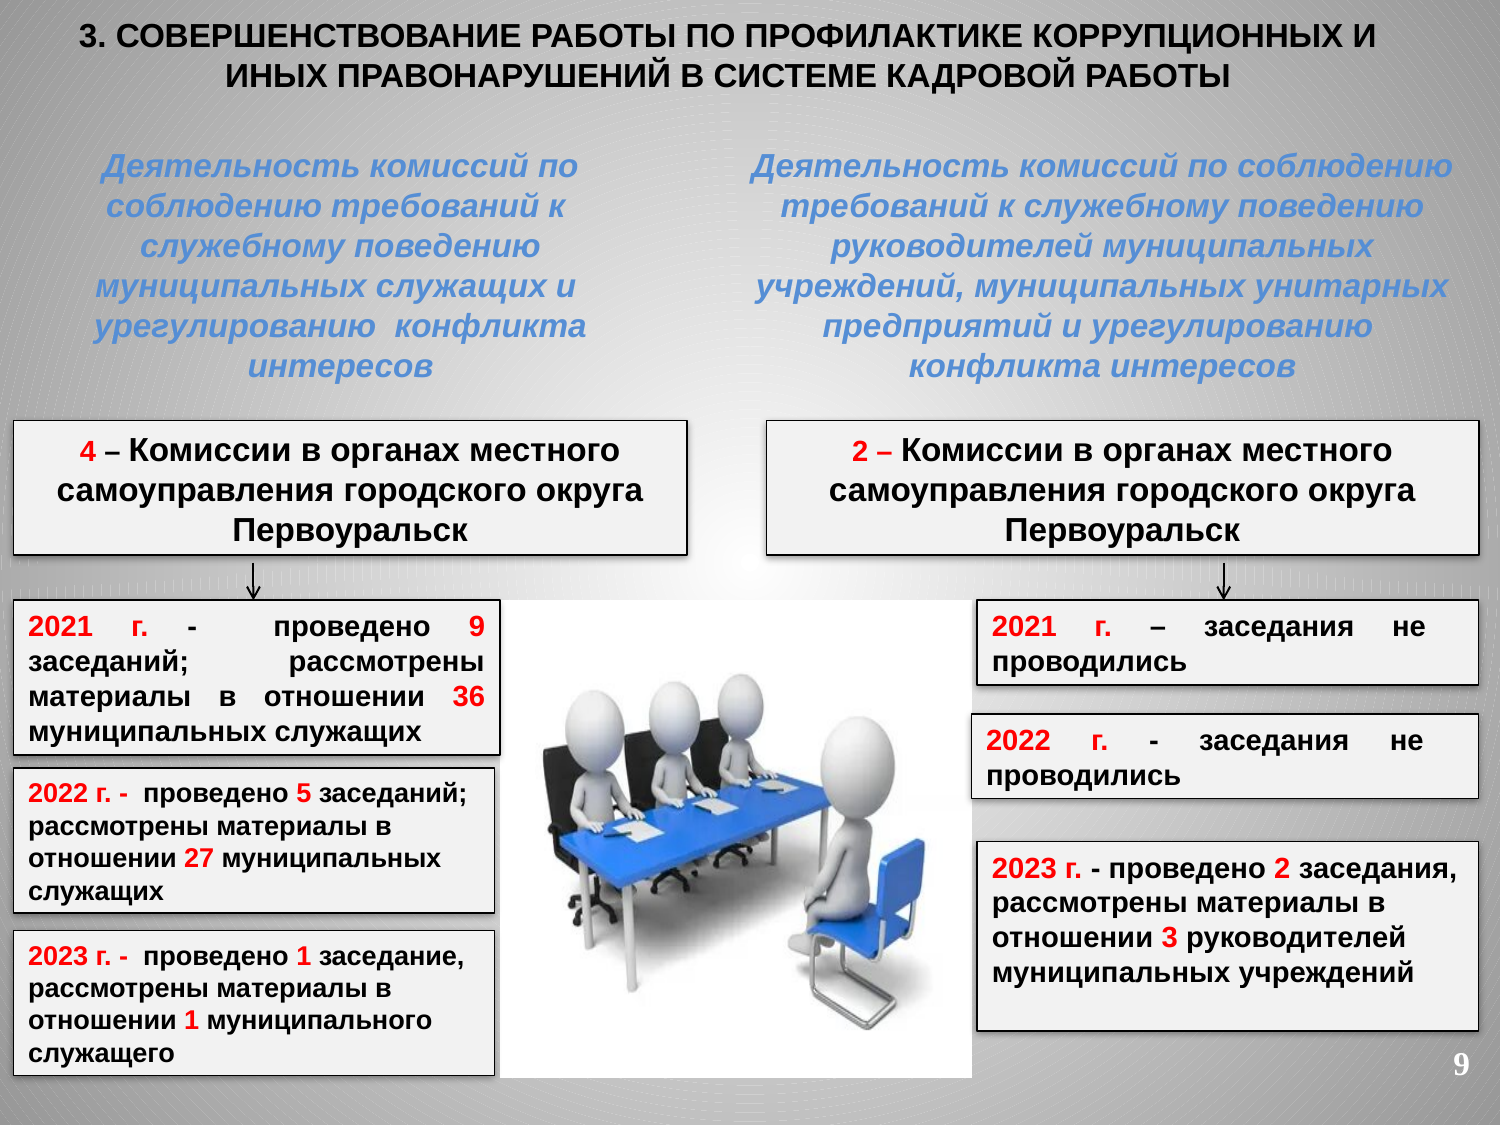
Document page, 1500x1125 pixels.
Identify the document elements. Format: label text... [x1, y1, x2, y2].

text_box Деятельность комиссий по соблюдению требований к служебному поведению муниципальных служащих и урегулированию конфликта интересов [13, 137, 668, 392]
text_box 2021 г. – заседания не проводились [976, 599, 1479, 686]
text_box Деятельность комиссий по соблюдению требований к служебному поведению руководителей муниципальных учреждений, муниципальных унитарных предприятий и урегулированию конфликта интересов [732, 137, 1474, 392]
text_box 2022 г. - заседания не проводились [977, 713, 1479, 799]
text_box 2023 г. - проведено 1 заседание, рассмотрены материалы в отношении 1 муниципального служащего [13, 930, 495, 1076]
text_box 2021 г. - проведено 9 заседаний; рассмотрены материалы в отношении 36 муниципальных служащих [13, 599, 499, 756]
text_box 2022 г. - проведено 5 заседаний; рассмотрены материалы в отношении 27 муниципальных служащих [13, 767, 495, 914]
text_box 9 [1423, 1034, 1500, 1090]
text_box 2 – Комиссии в органах местного самоуправления городского округа Первоуральск [766, 420, 1480, 556]
text_box 3. СОВЕРШЕНСТВОВАНИЕ РАБОТЫ ПО ПРОФИЛАКТИКЕ КОРРУПЦИОННЫХ И ИНЫХ ПРАВОНАРУШЕНИЙ В СИСТЕМЕ КАДРОВОЙ РАБОТЫ [48, 7, 1409, 102]
text_box 4 – Комиссии в органах местного самоуправления городского округа Первоуральск [13, 420, 688, 556]
text_box 2023 г. - проведено 2 заседания, рассмотрены материалы в отношении 3 руководителей муниципальных учреждений [977, 841, 1479, 1032]
picture [500, 600, 972, 1078]
